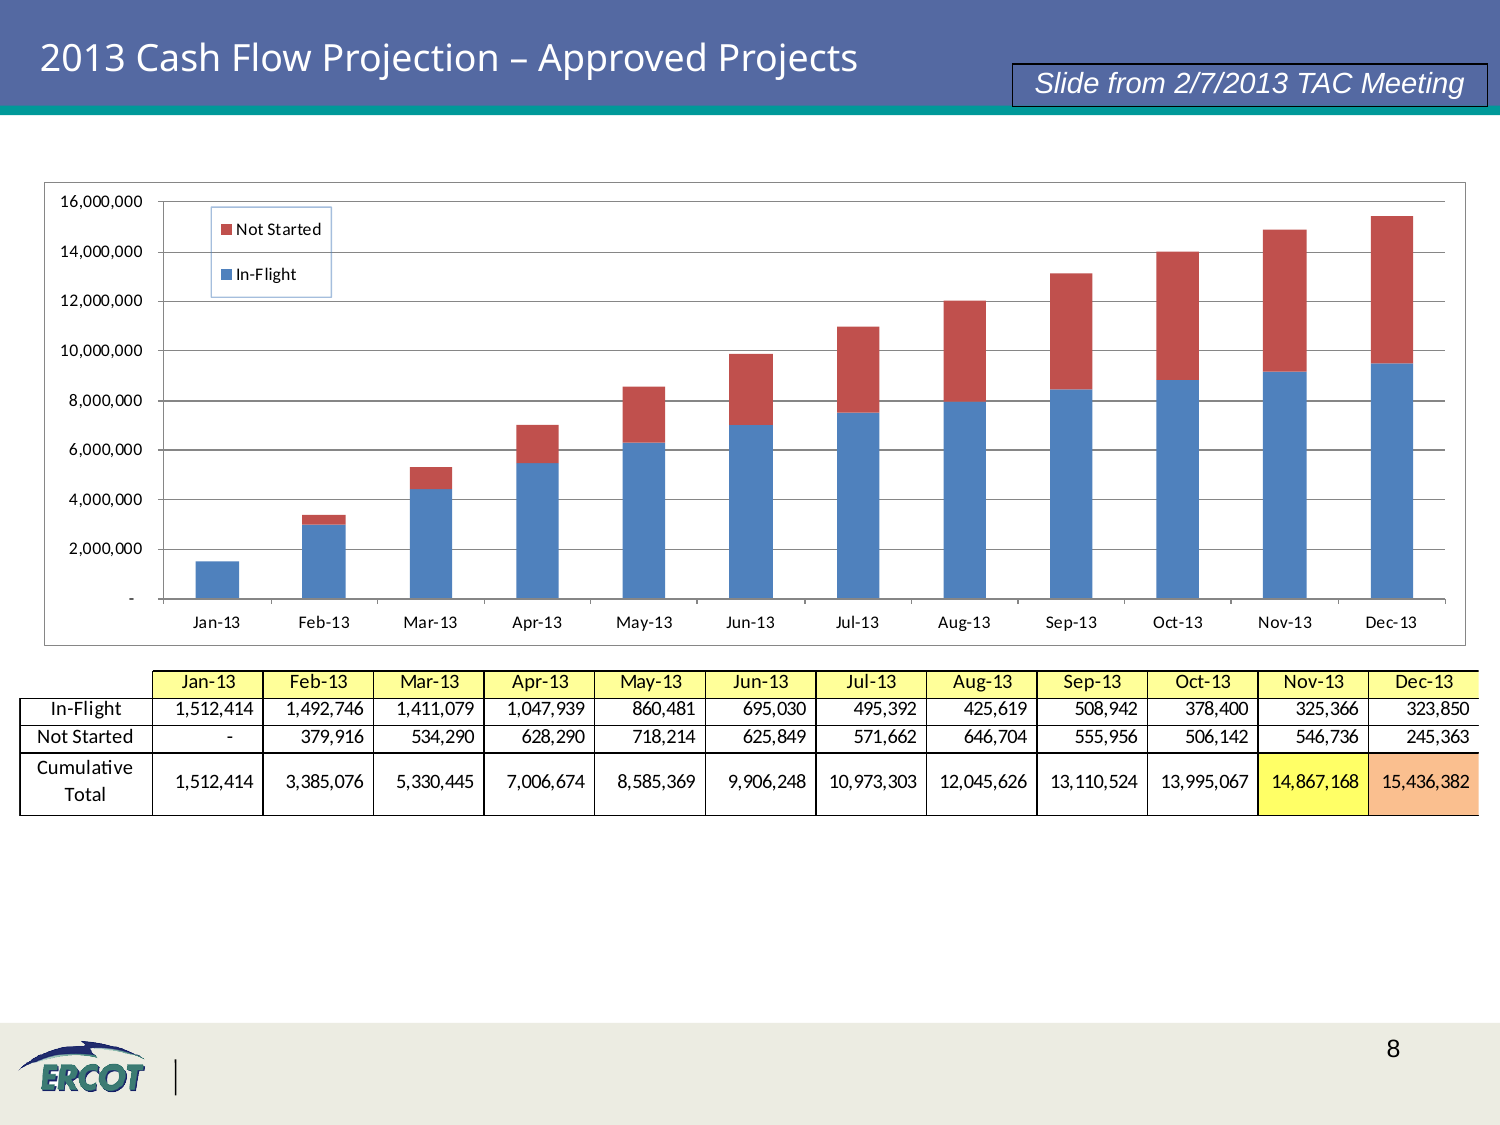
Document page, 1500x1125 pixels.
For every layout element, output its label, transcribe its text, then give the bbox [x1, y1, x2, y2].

text_box Slide from 2/7/2013 TAC Meeting [1012, 64, 1488, 107]
picture [10, 1031, 151, 1111]
title 2013 Cash Flow Projection – Approved Projects [24, 0, 1463, 113]
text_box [19, 178, 1481, 817]
